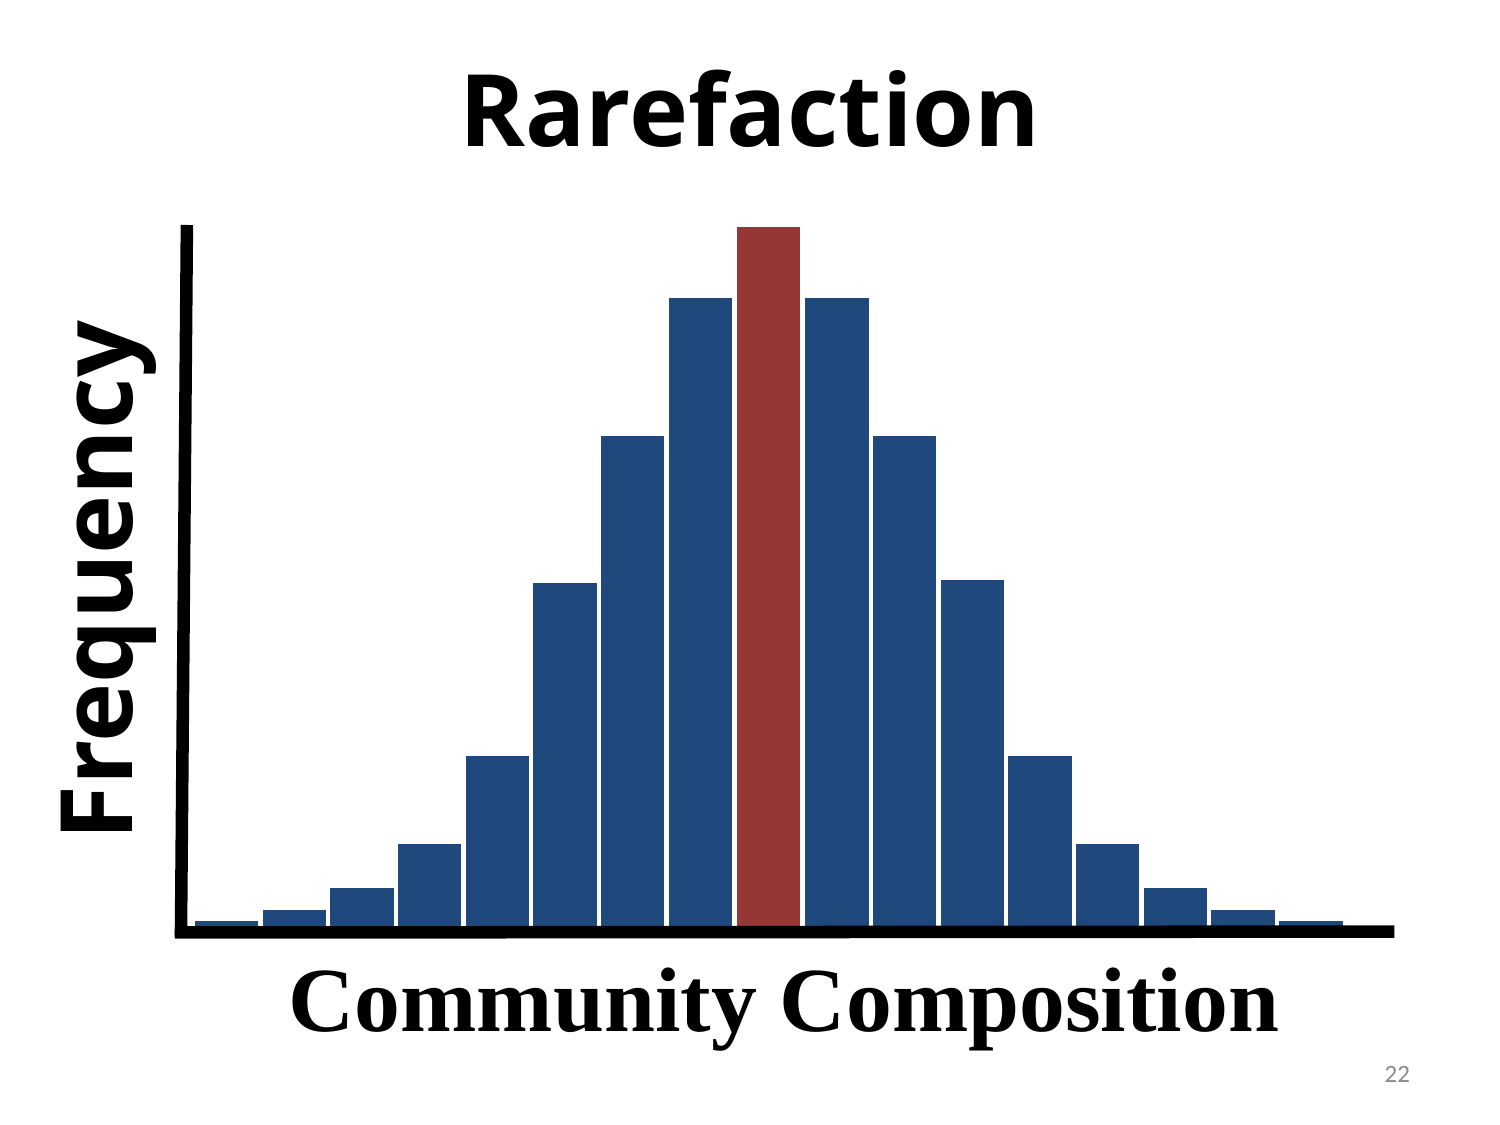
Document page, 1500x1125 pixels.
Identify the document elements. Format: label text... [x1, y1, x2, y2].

text_box Community Composition [174, 943, 1395, 1058]
slide_number 22 [1074, 1042, 1425, 1103]
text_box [174, 224, 1395, 938]
text_box Frequency [24, 229, 160, 932]
title Rarefaction [50, 24, 1450, 188]
